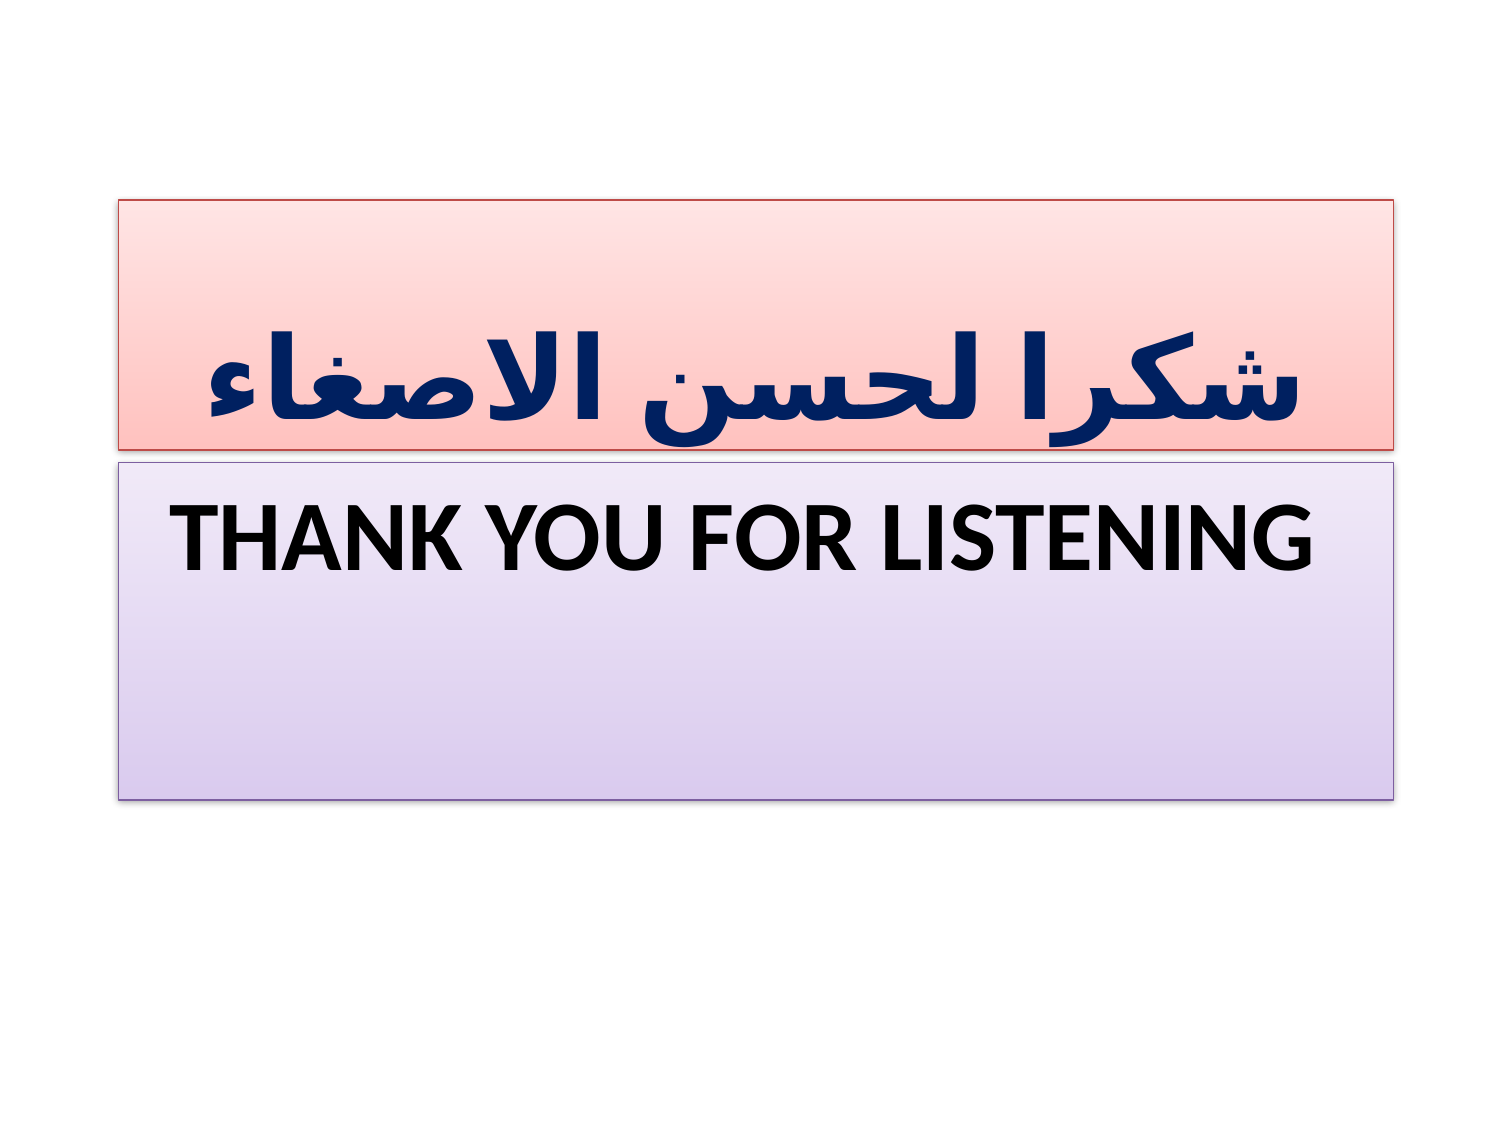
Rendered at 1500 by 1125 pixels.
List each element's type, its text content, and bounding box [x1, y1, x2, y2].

title Thank you For listening [118, 462, 1394, 801]
list شكرا لحسن الاصغاء [118, 199, 1394, 451]
